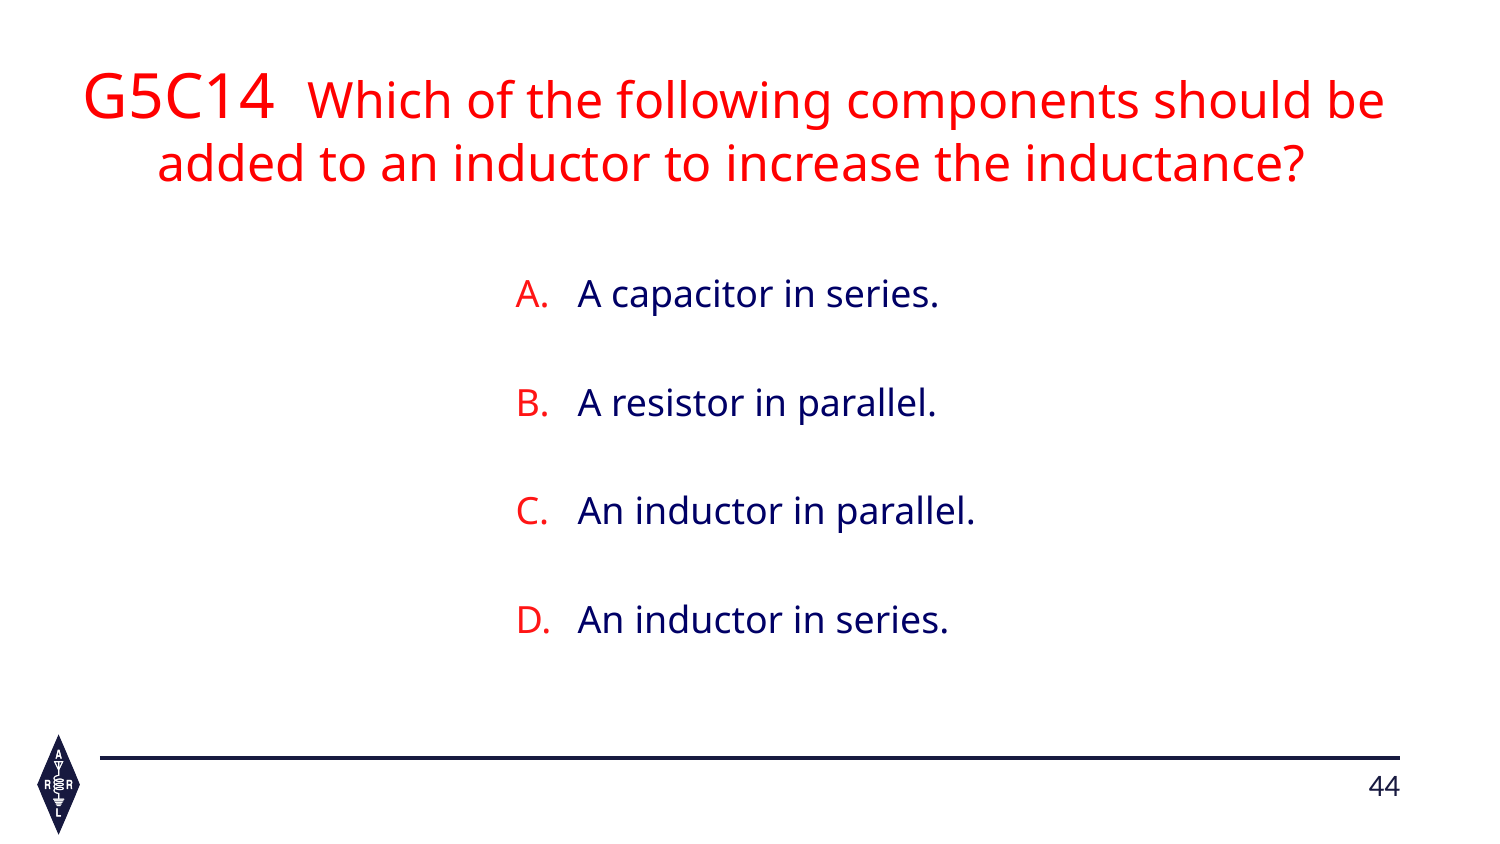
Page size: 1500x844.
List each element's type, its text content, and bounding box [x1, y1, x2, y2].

slide_number 44 [1302, 761, 1400, 807]
picture [37, 734, 80, 835]
